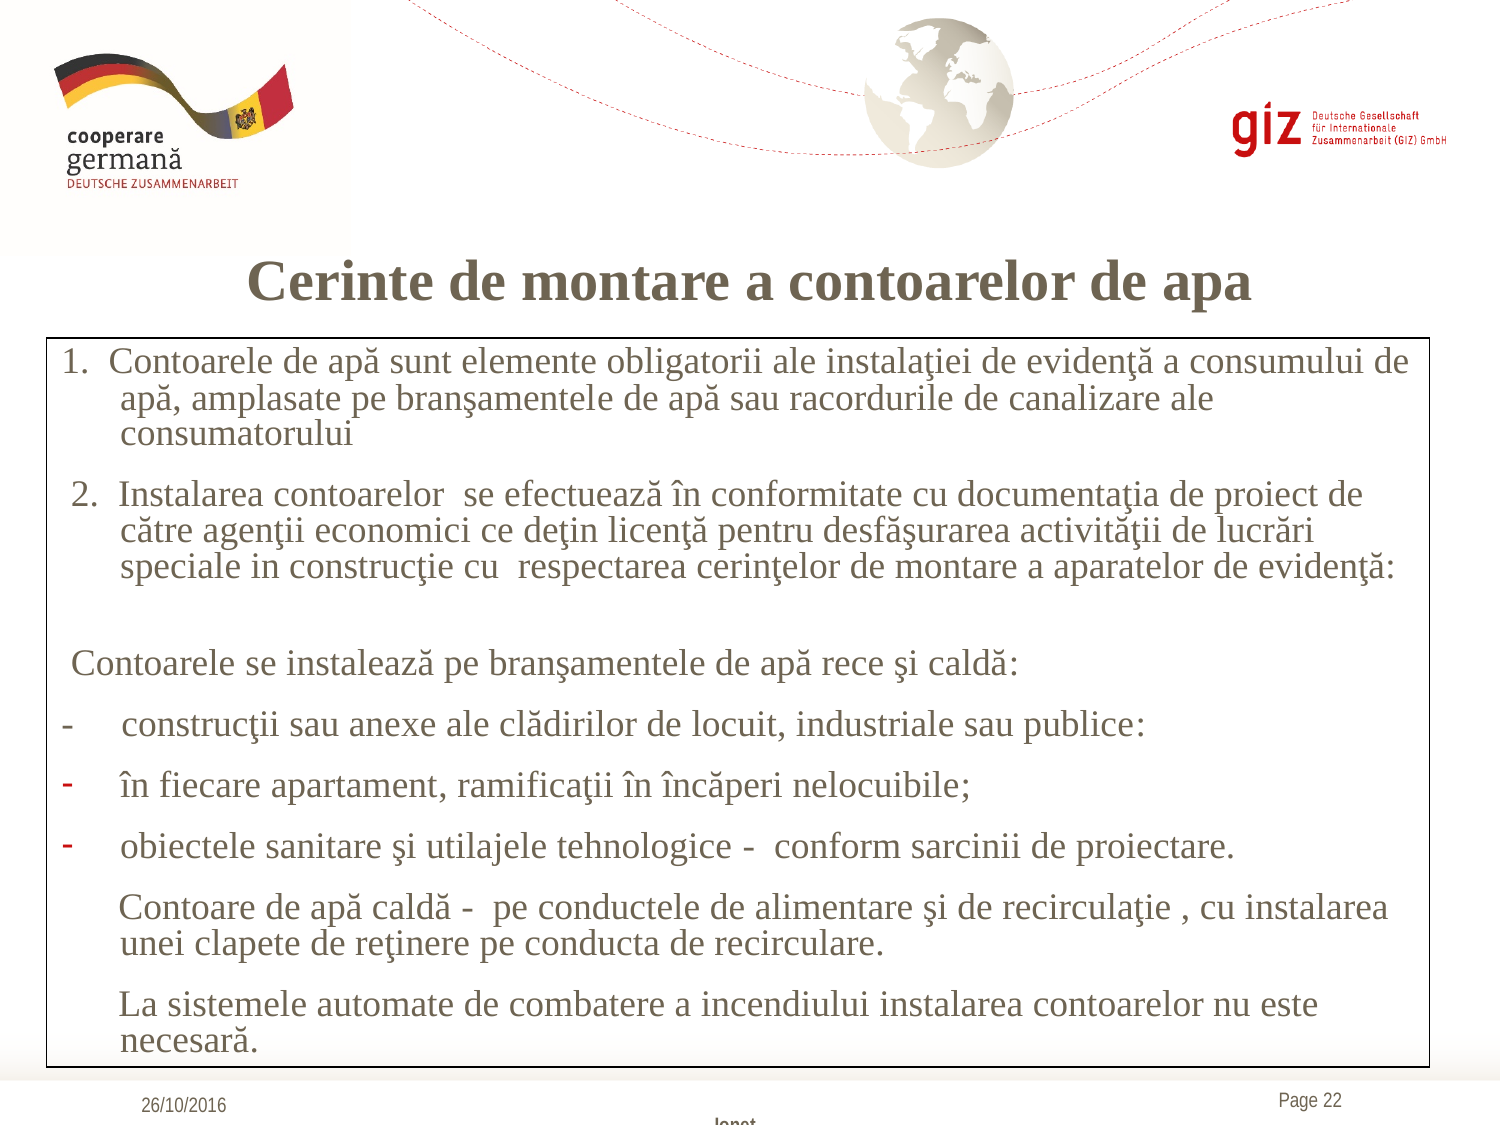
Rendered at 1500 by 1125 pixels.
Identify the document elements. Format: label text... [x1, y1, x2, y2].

list 1. Contoarele de apă sunt elemente obligatorii ale instalaţiei de evidenţă a consumului de apă, amplasate pe branşamentele de apă sau racordurile de canalizare ale consumatorului 2. Instalarea contoarelor se efectuează în conformitate cu documentaţia de proiect de către agenţii economici ce deţin licenţă pentru desfăşurarea activităţii de lucrări speciale in construcţie cu respectarea cerinţelor de montare a aparatelor de evidenţă: Contoarele se instalează pe branşamentele de apă rece şi caldă: - construcţii sau anexe ale clădirilor de locuit, industriale sau publice: în fiecare apartament, ramificaţii în încăperi nelocuibile; obiectele sanitare şi utilajele tehnologice - conform sarcinii de proiectare. Contoare de apă caldă - pe conductele de alimentare şi de recirculaţie , cu instalarea unei clapete de reţinere pe conducta de recirculare. La sistemele automate de combatere a incendiului instalarea contoarelor nu este necesară. [46, 337, 1430, 1068]
text_box 26/10/2016 [126, 1084, 339, 1125]
picture [0, 0, 1500, 256]
title Cerinte de montare a contoarelor de apa [111, 234, 1389, 328]
text_box Ioneţ [454, 1104, 1016, 1125]
picture [0, 959, 1500, 1081]
